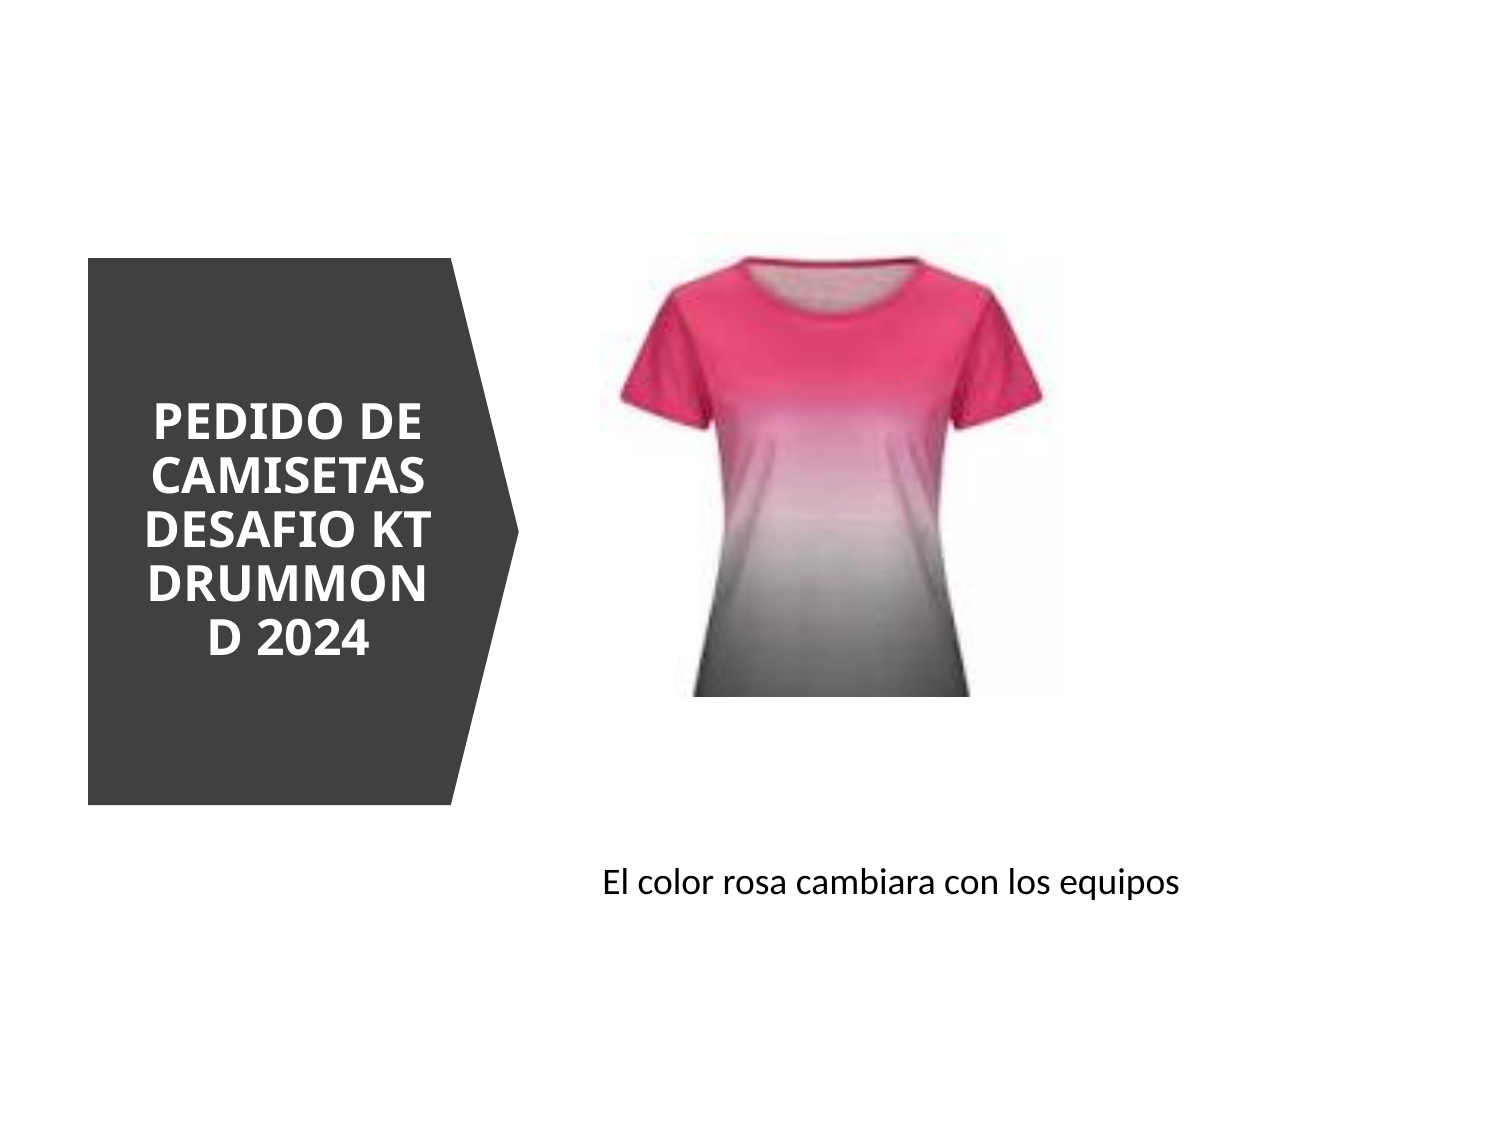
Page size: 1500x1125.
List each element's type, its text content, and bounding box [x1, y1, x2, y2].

text_box El color rosa cambiara con los equipos [587, 849, 1338, 910]
text_box PEDIDO DE CAMISETAS DESAFIO KT DRUMMOND 2024 [126, 322, 450, 741]
picture [600, 232, 1065, 697]
text_box [87, 257, 520, 807]
